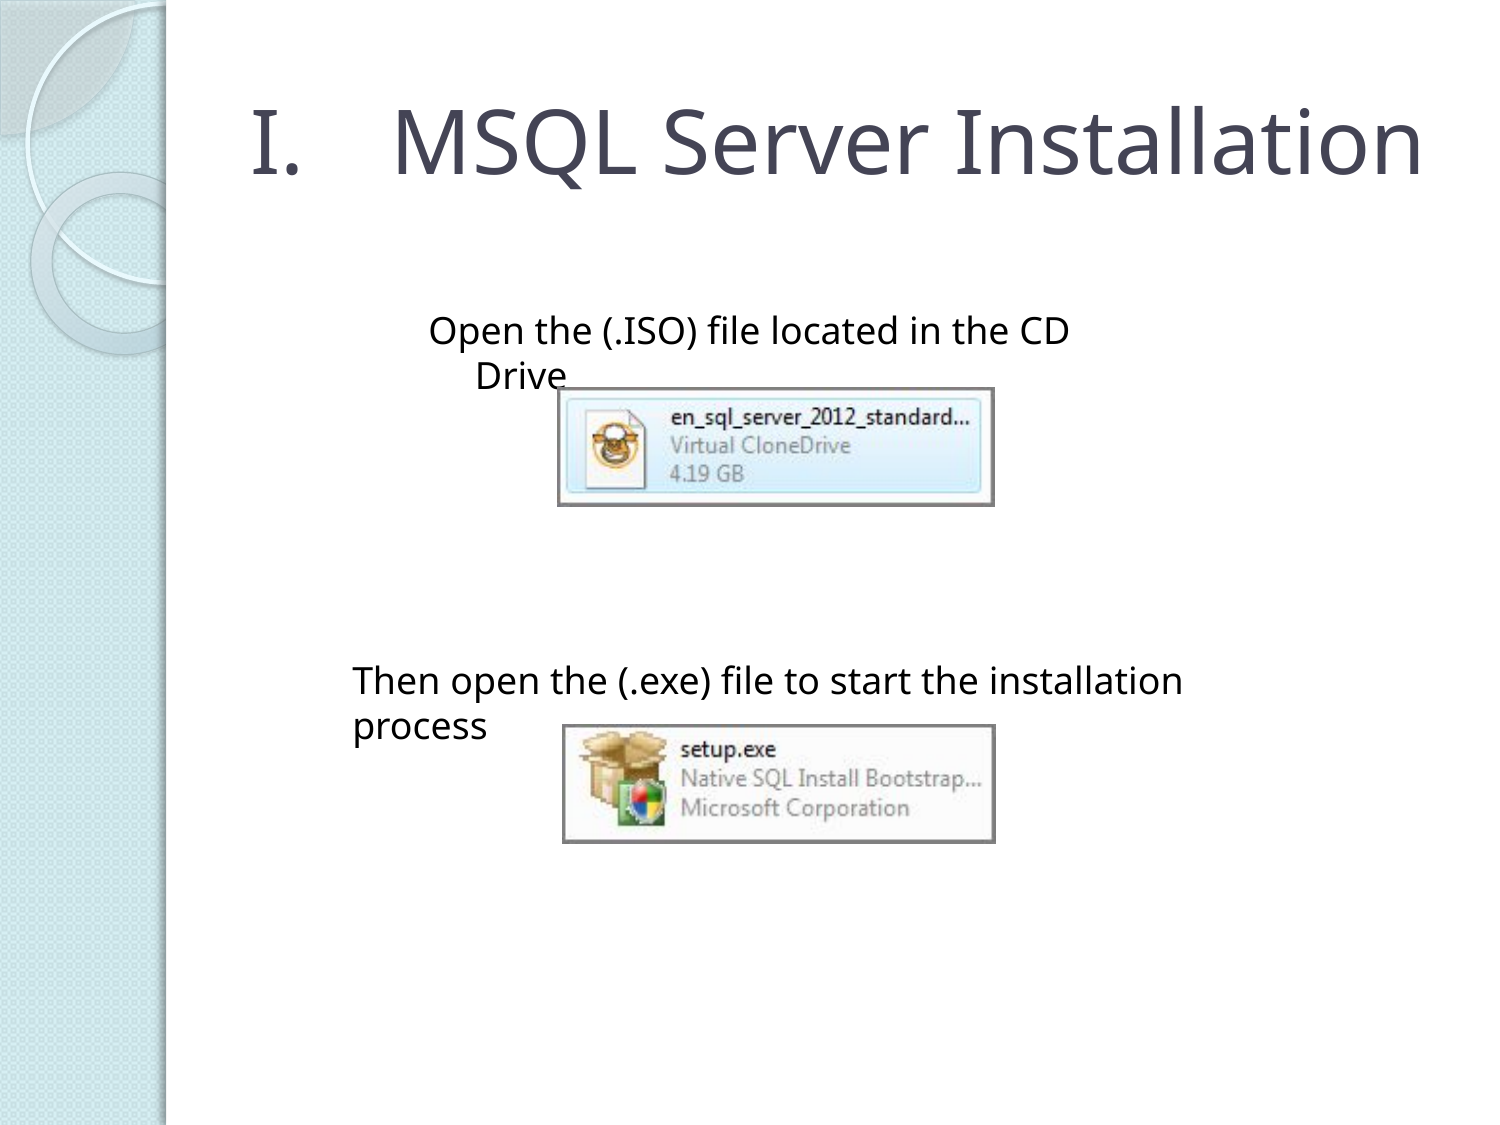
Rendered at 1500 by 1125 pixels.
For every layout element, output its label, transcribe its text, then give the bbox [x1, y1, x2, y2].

picture [562, 724, 996, 844]
text_box Then open the (.exe) file to start the installation process [337, 649, 1300, 755]
list Open the (.ISO) file located in the CD Drive [399, 299, 1152, 388]
picture [556, 387, 995, 507]
title MSQL Server Installation [235, 45, 1466, 233]
